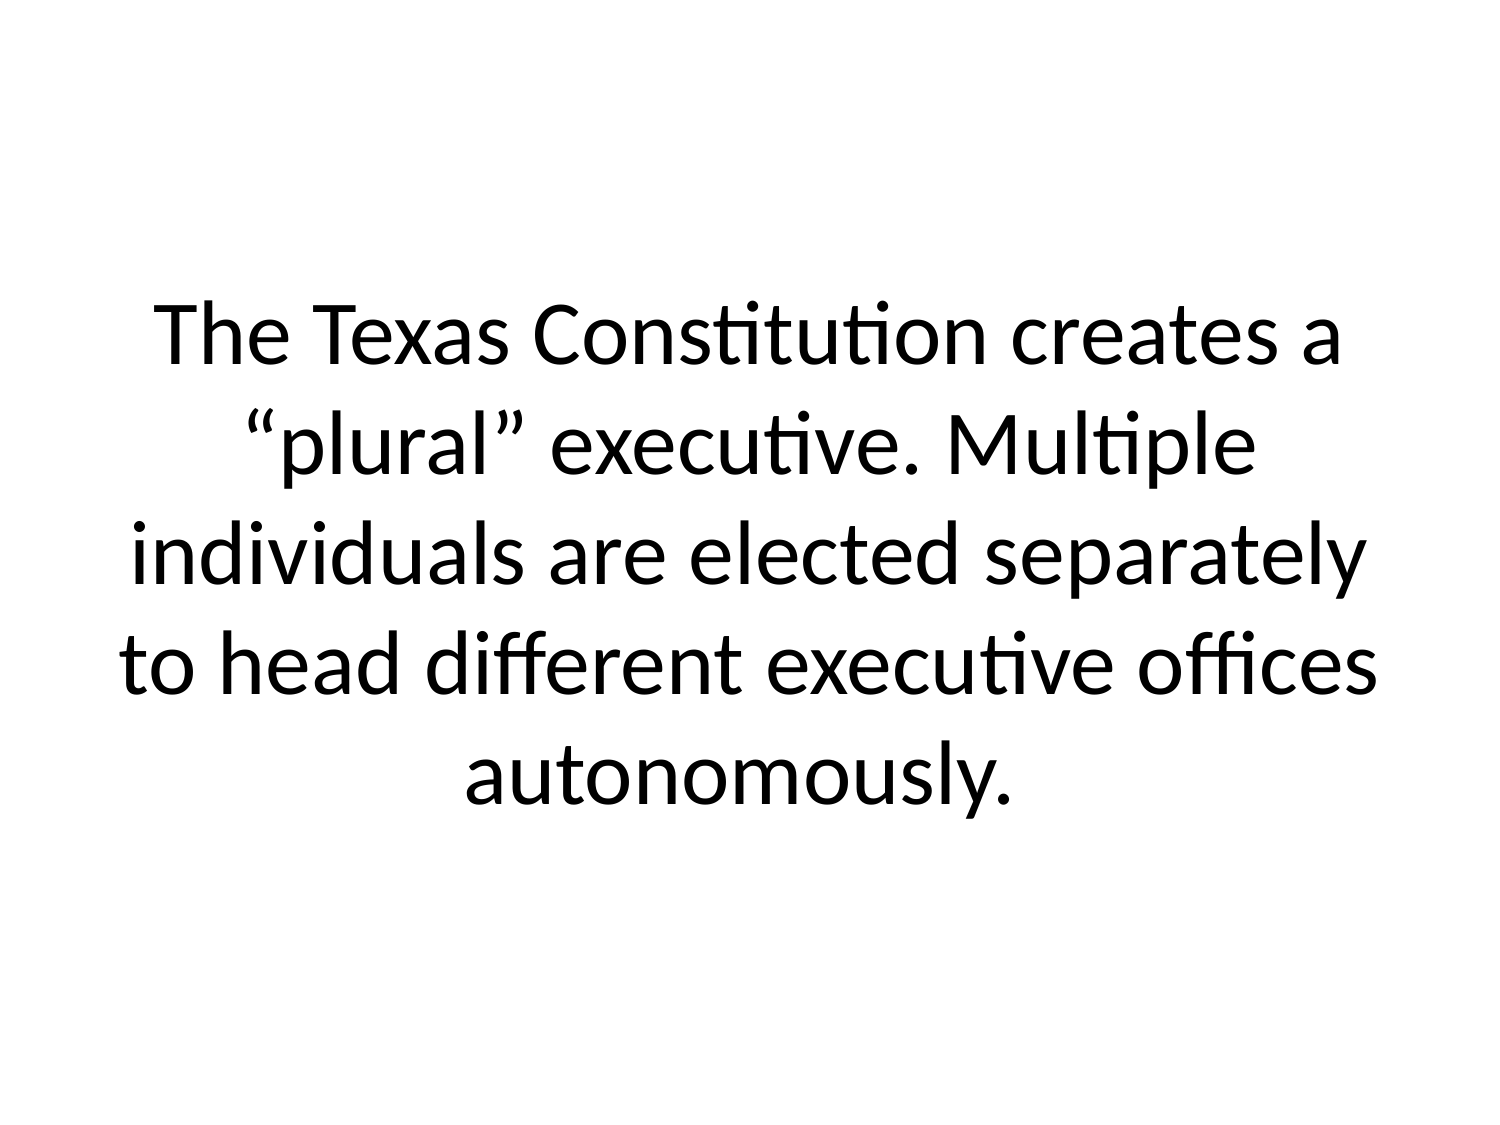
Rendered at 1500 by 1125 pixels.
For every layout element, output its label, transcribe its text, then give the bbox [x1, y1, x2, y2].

title The Texas Constitution creates a “plural” executive. Multiple individuals are elected separately to head different executive offices autonomously. [74, 44, 1426, 1051]
